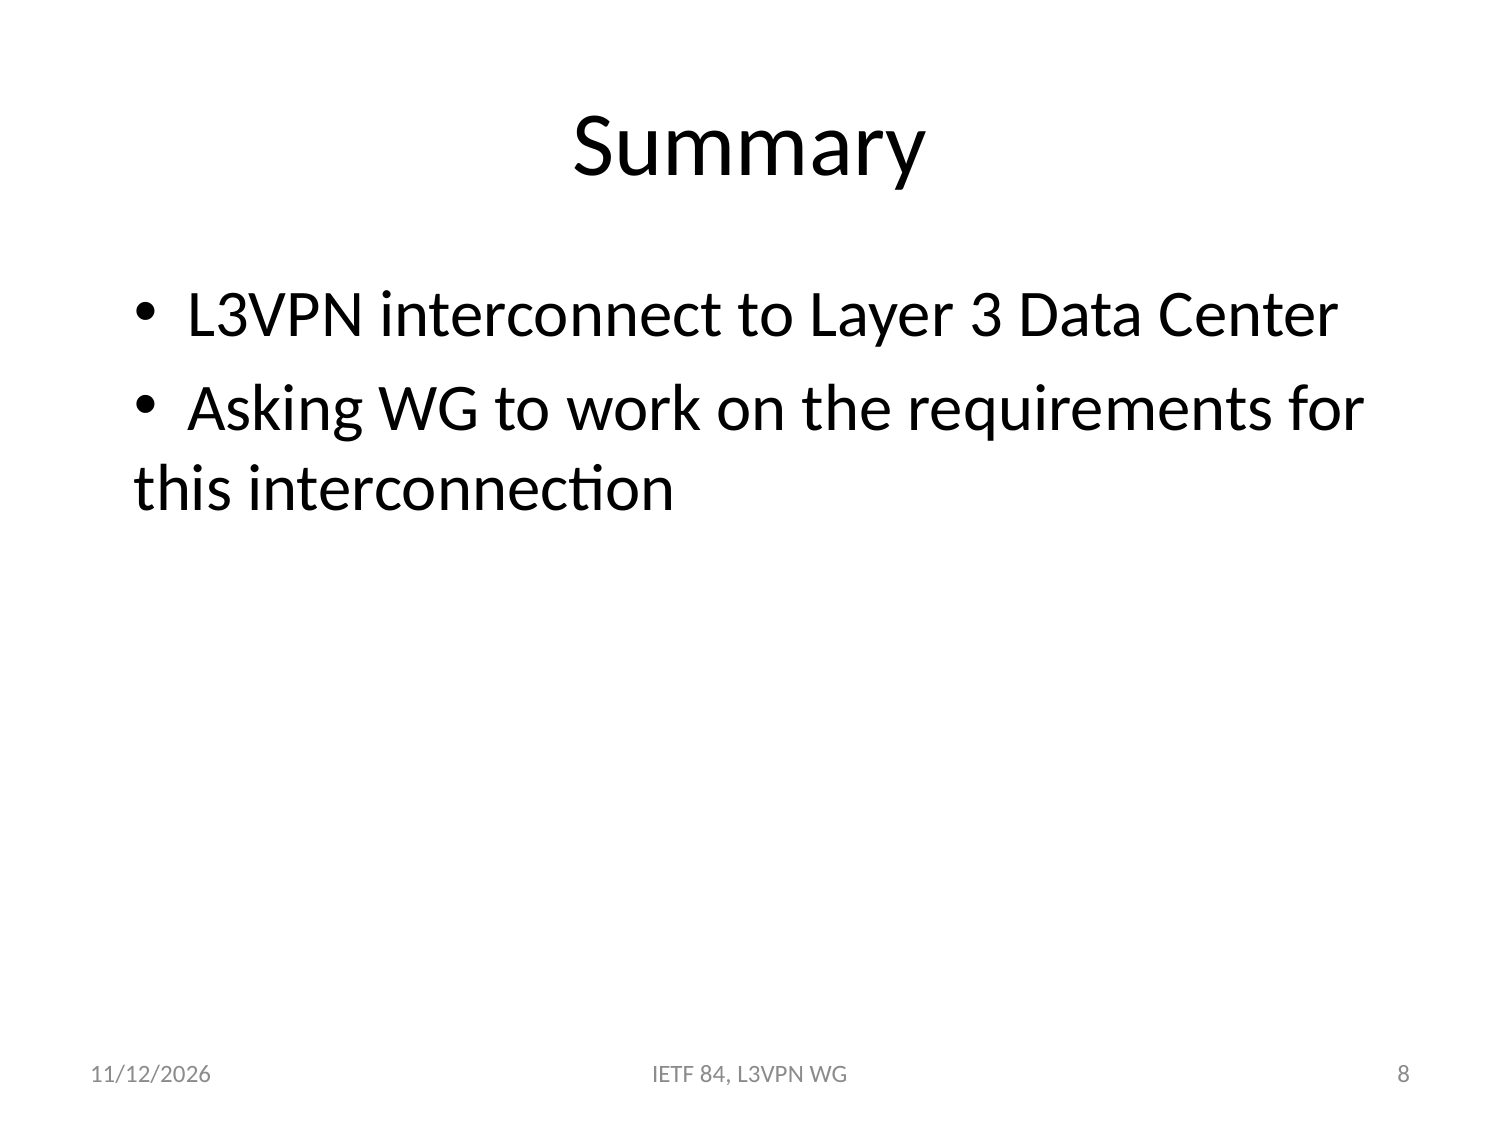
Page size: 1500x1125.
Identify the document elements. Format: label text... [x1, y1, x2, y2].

slide_number 8 [1074, 1042, 1425, 1103]
footer IETF 84, L3VPN WG [512, 1042, 988, 1103]
list L3VPN interconnect to Layer 3 Data Center Asking WG to work on the requirements for this interconnection [62, 262, 1463, 1005]
title Summary [75, 45, 1425, 233]
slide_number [75, 1042, 425, 1103]
